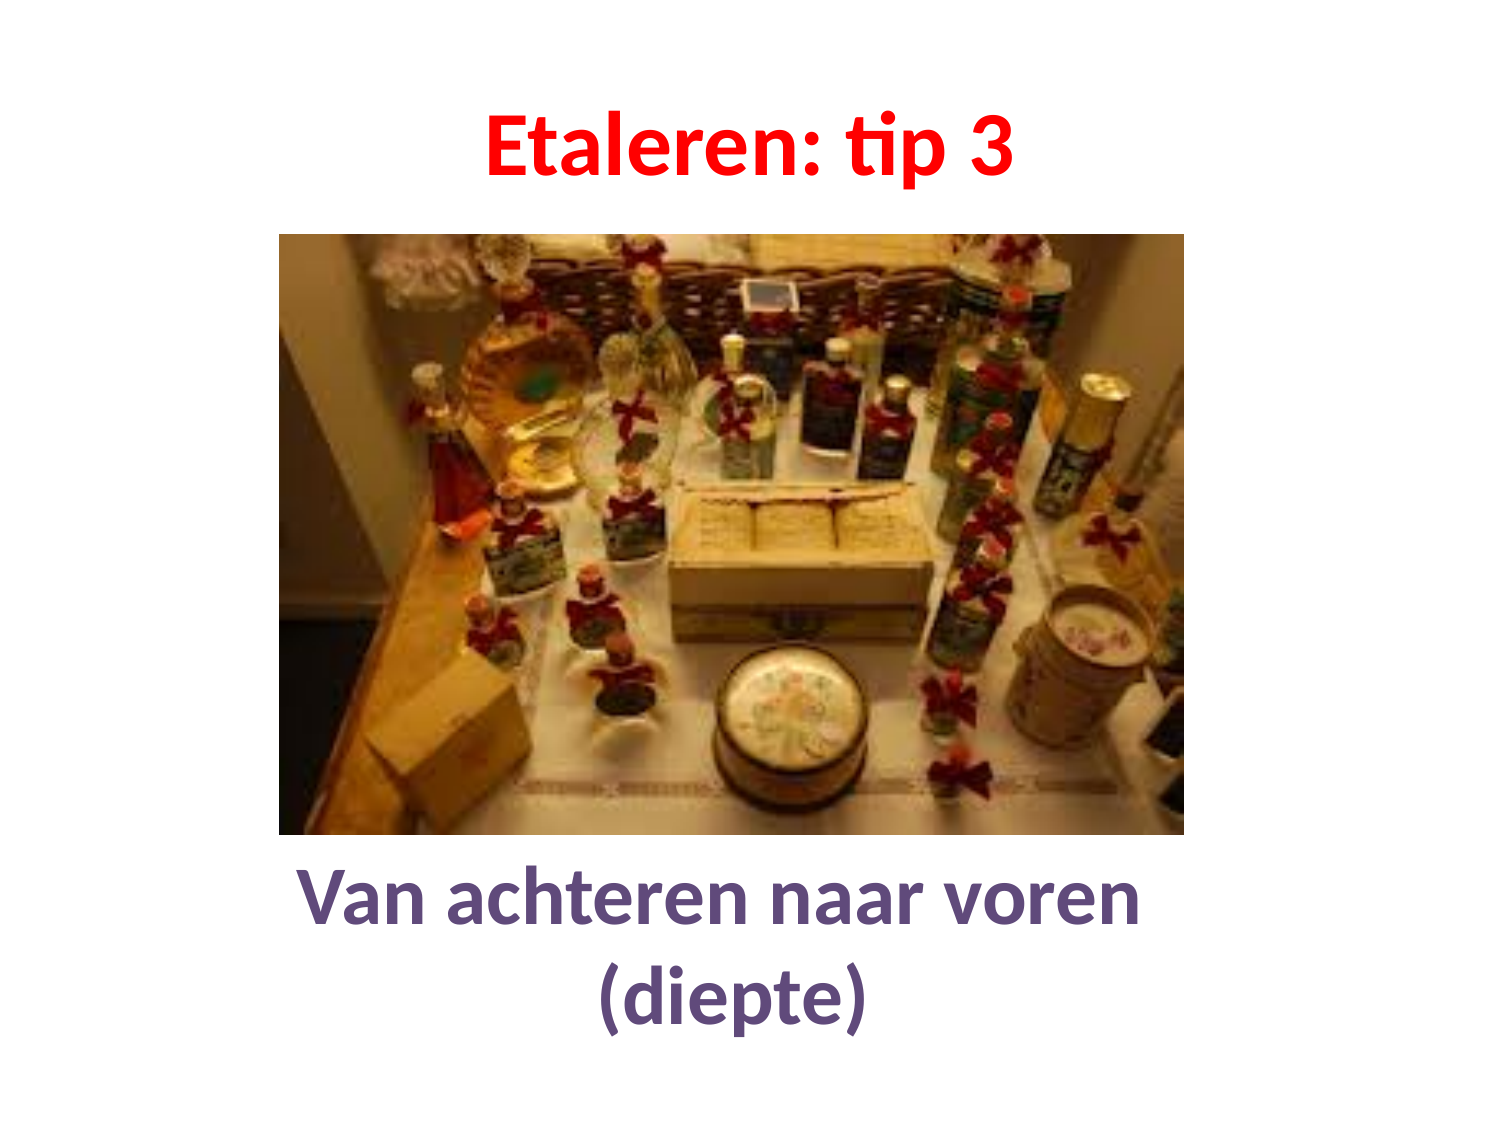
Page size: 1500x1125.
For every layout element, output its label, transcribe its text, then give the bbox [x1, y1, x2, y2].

text_box Van achteren naar voren (diepte) [206, 834, 1223, 1049]
title Etaleren: tip 3 [75, 45, 1425, 233]
picture [279, 234, 1184, 835]
